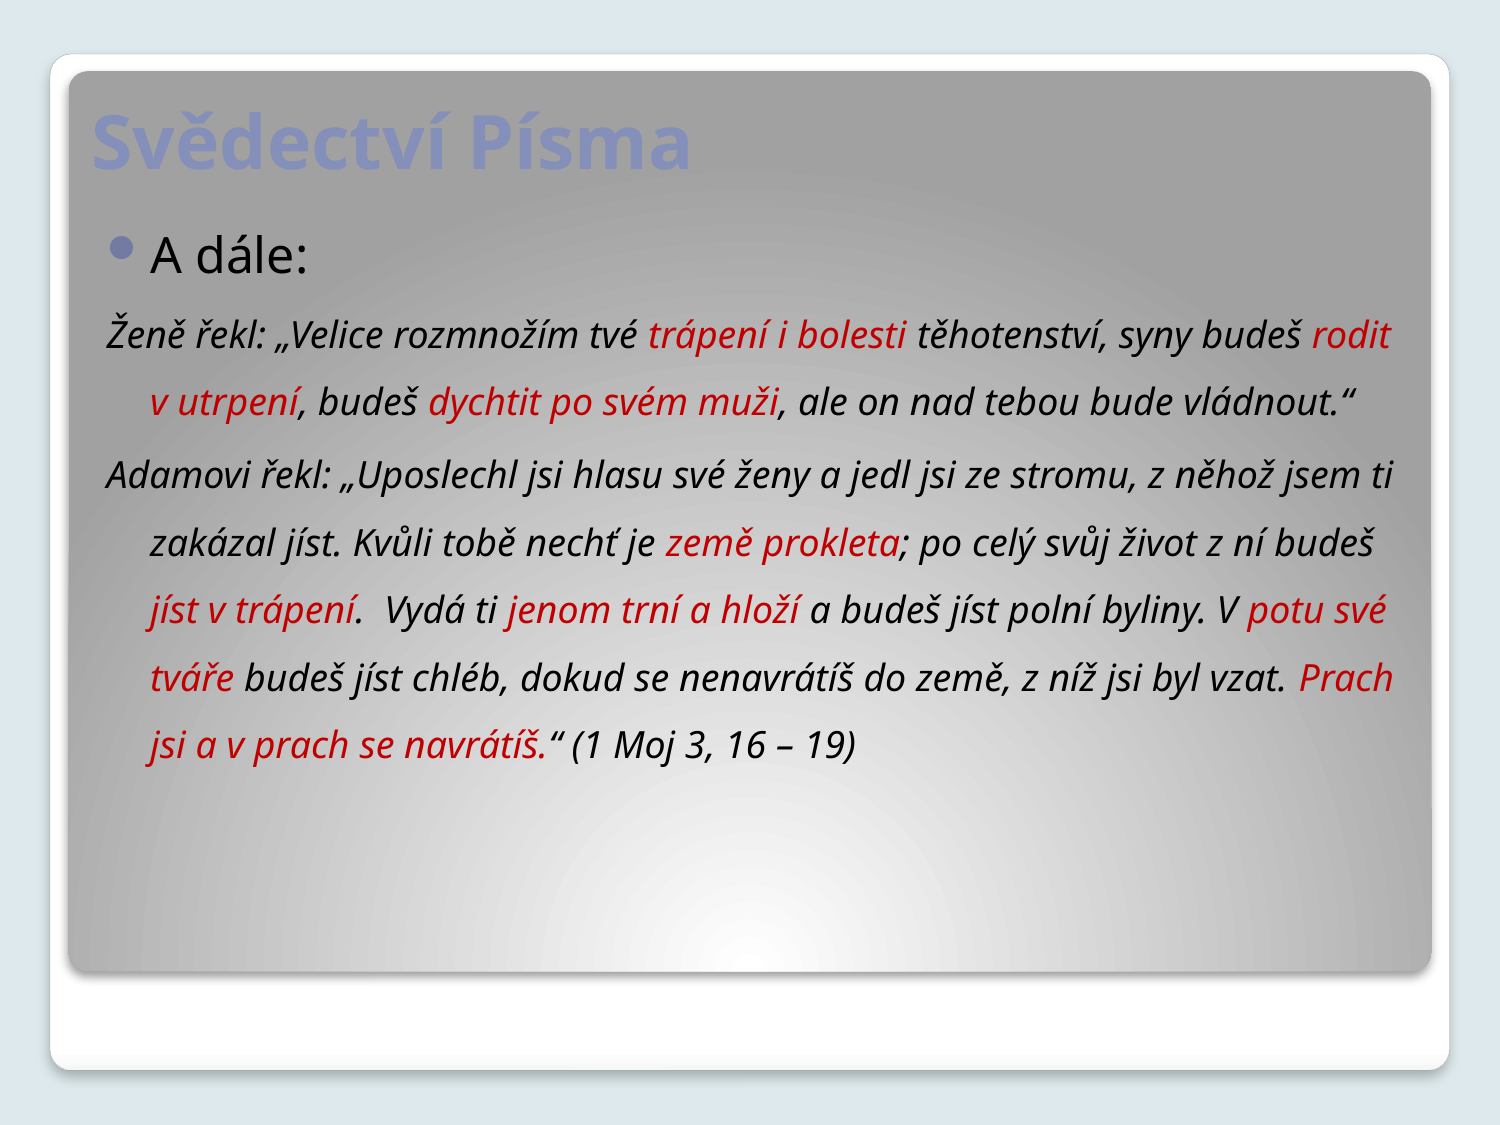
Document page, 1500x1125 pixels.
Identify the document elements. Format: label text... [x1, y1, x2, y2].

title Svědectví Písma [76, 66, 1420, 192]
list A dále: Ženě řekl: „Velice rozmnožím tvé trápení i bolesti těhotenství, syny budeš rodit v utrpení, budeš dychtit po svém muži, ale on nad tebou bude vládnout.“ Adamovi řekl: „Uposlechl jsi hlasu své ženy a jedl jsi ze stromu, z něhož jsem ti zakázal jíst. Kvůli tobě nechť je země prokleta; po celý svůj život z ní budeš jíst v trápení. Vydá ti jenom trní a hloží a budeš jíst polní byliny. V potu své tváře budeš jíst chléb, dokud se nenavrátíš do země, z níž jsi byl vzat. Prach jsi a v prach se navrátíš.“ (1 Moj 3, 16 – 19) [76, 208, 1420, 1025]
